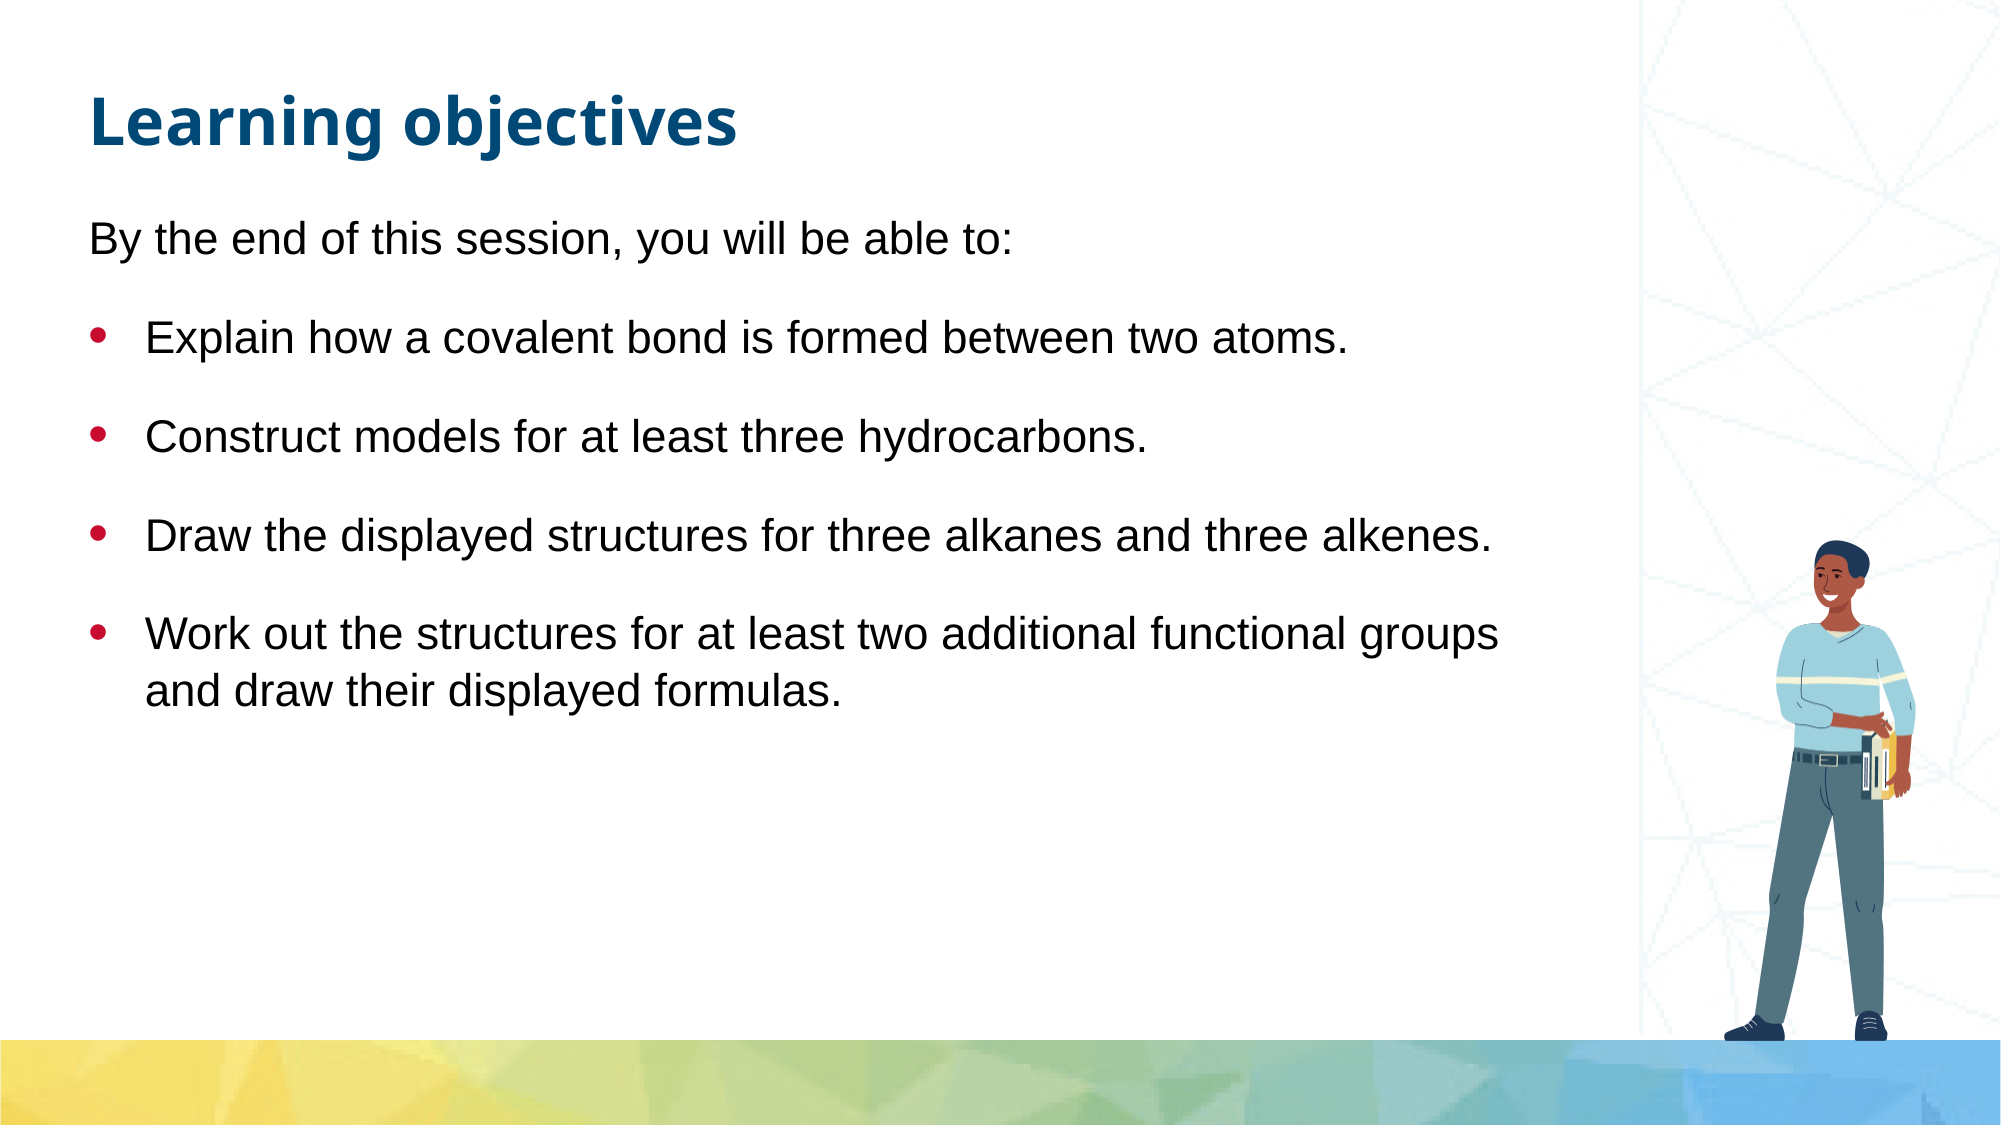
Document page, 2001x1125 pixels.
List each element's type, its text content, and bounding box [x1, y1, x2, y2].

picture [0, 0, 2001, 1125]
list By the end of this session, you will be able to: Explain how a covalent bond is formed between two atoms. Construct models for at least three hydrocarbons. Draw the displayed structures for three alkanes and three alkenes. Work out the structures for at least two additional functional groups and draw their displayed formulas. [88, 206, 1566, 890]
title Learning objectives [88, 88, 1566, 161]
